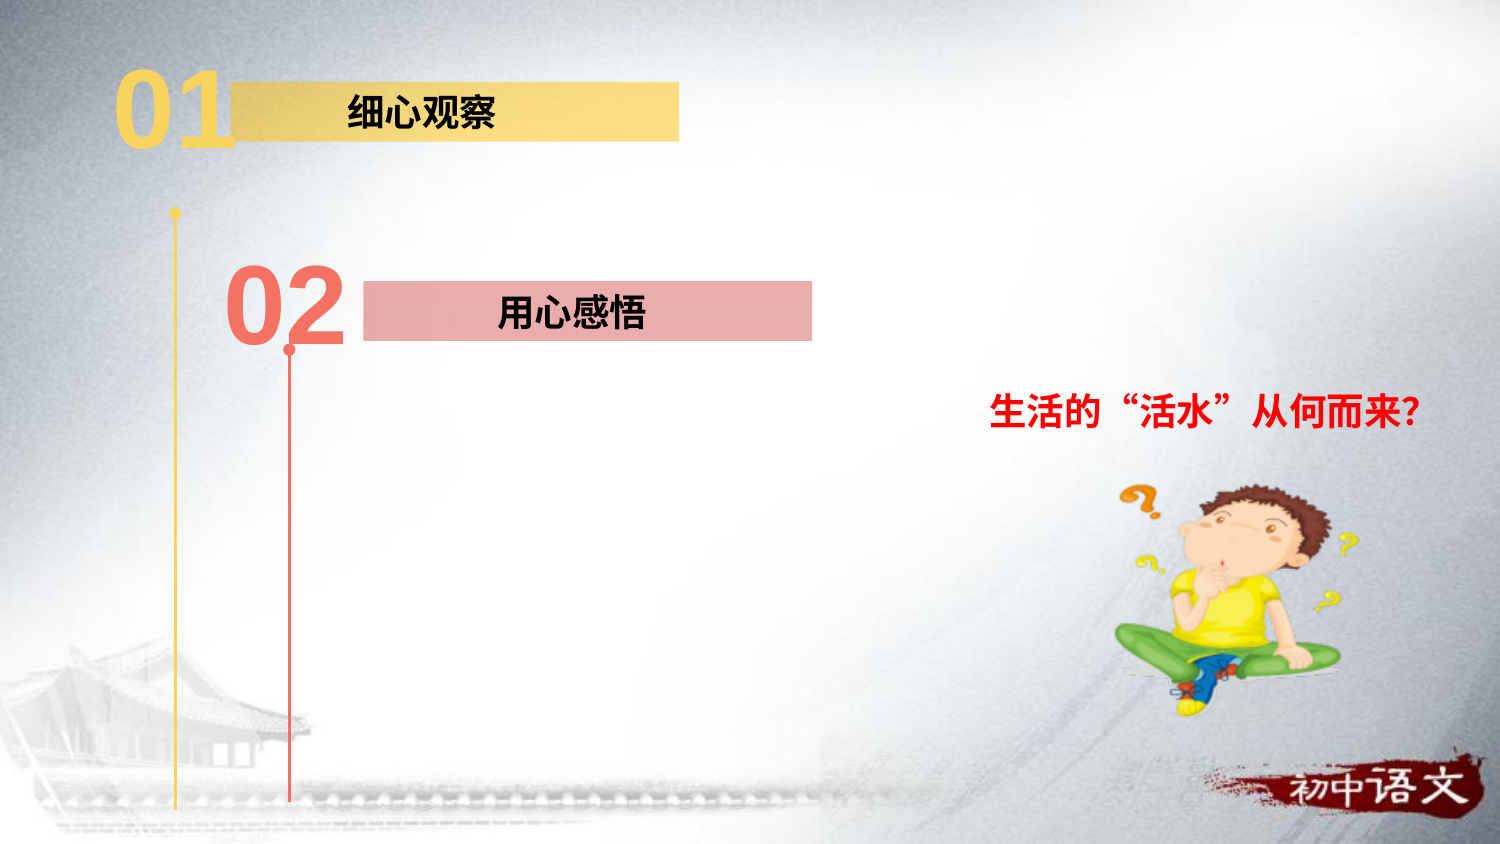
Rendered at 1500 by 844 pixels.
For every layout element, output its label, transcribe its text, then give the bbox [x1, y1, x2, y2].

text_box 用心感悟 [363, 281, 813, 341]
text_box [111, 34, 239, 809]
text_box 细心观察 [243, 81, 680, 142]
text_box 生活的“活水”从何而来？ [974, 380, 1457, 441]
picture [0, 0, 1500, 844]
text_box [222, 231, 350, 801]
